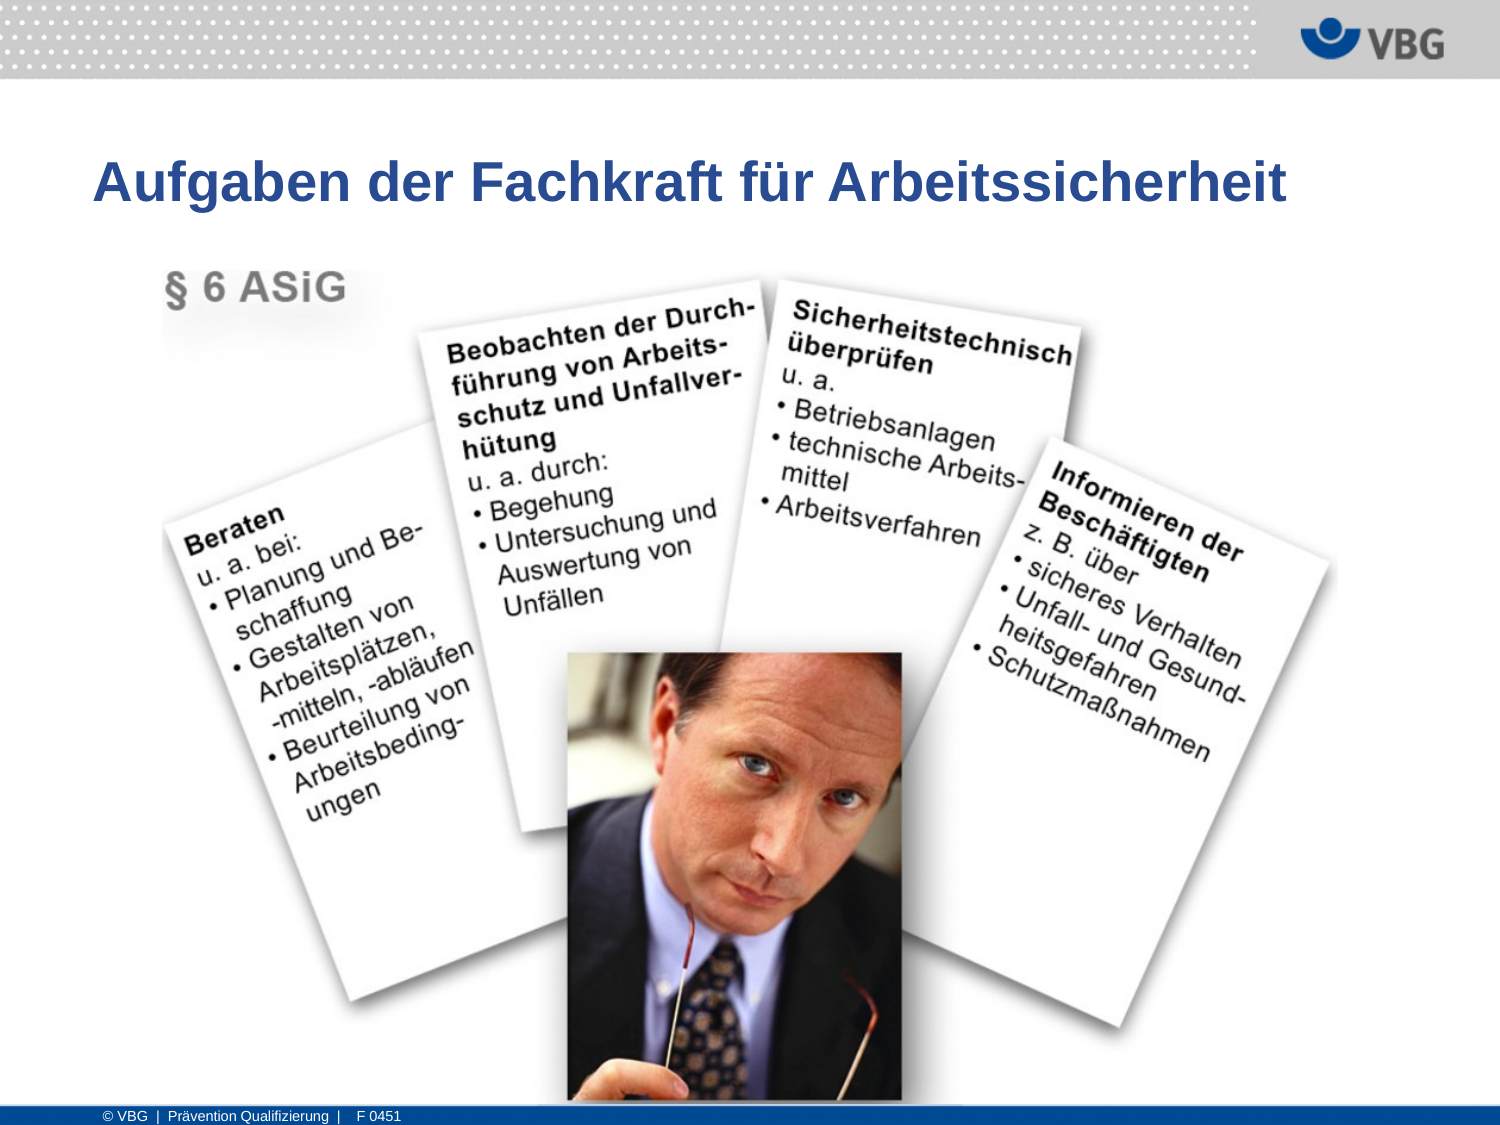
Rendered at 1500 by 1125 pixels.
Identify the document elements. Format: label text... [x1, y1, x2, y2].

picture [0, 0, 1500, 1125]
list F 0451 [356, 1108, 547, 1125]
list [162, 270, 1338, 1104]
title Aufgaben der Fachkraft für Arbeitssicherheit [92, 112, 1410, 254]
